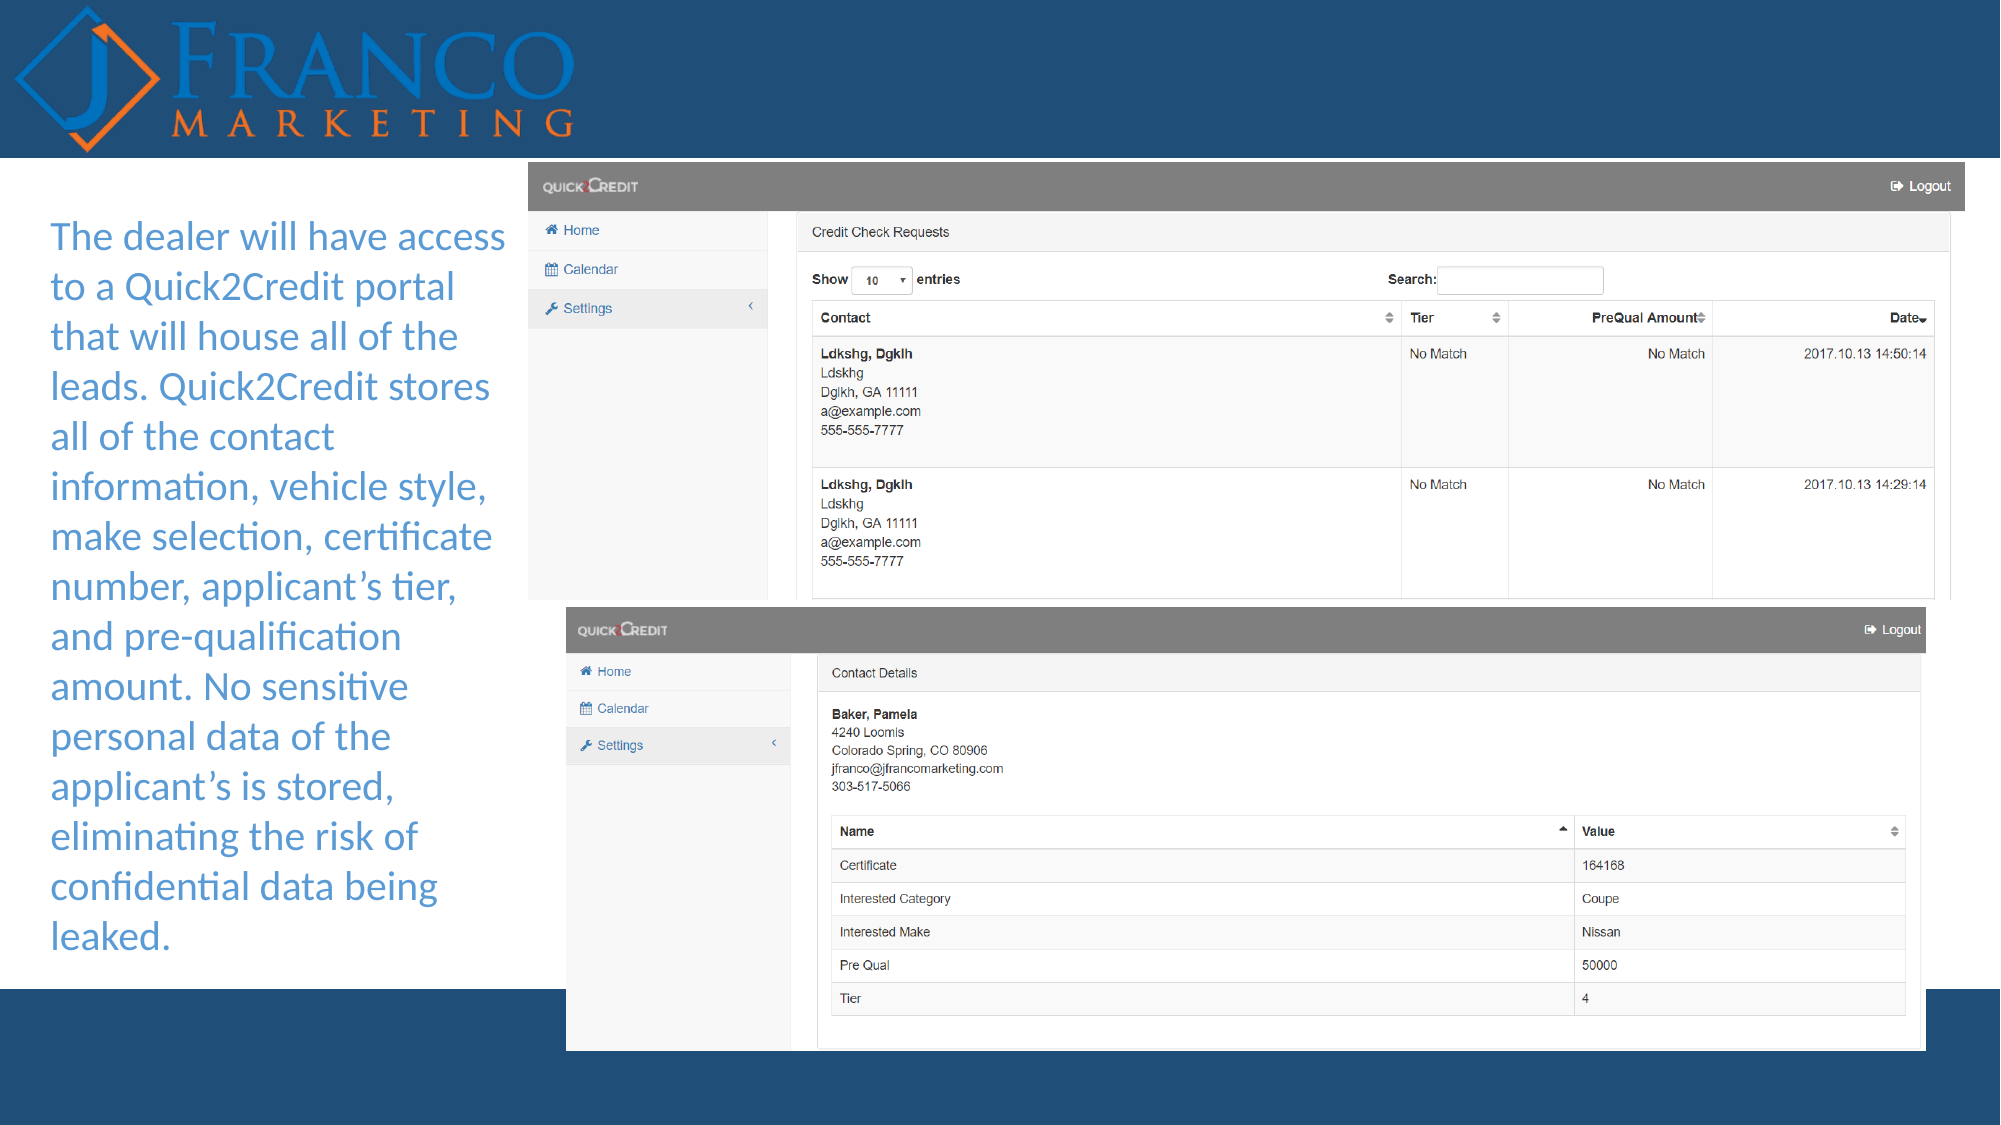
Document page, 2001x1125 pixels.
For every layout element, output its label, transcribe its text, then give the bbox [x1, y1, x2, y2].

picture [528, 162, 1965, 600]
picture [14, 5, 574, 153]
picture [566, 607, 1926, 1051]
text_box The dealer will have access to a Quick2Credit portal that will house all of the leads. Quick2Credit stores all of the contact information, vehicle style, make selection, certificate number, applicant’s tier, and pre-qualification amount. No sensitive personal data of the applicant’s is stored, eliminating the risk of confidential data being leaked. [35, 201, 523, 967]
text_box [0, 0, 2000, 158]
text_box [0, 989, 2000, 1125]
